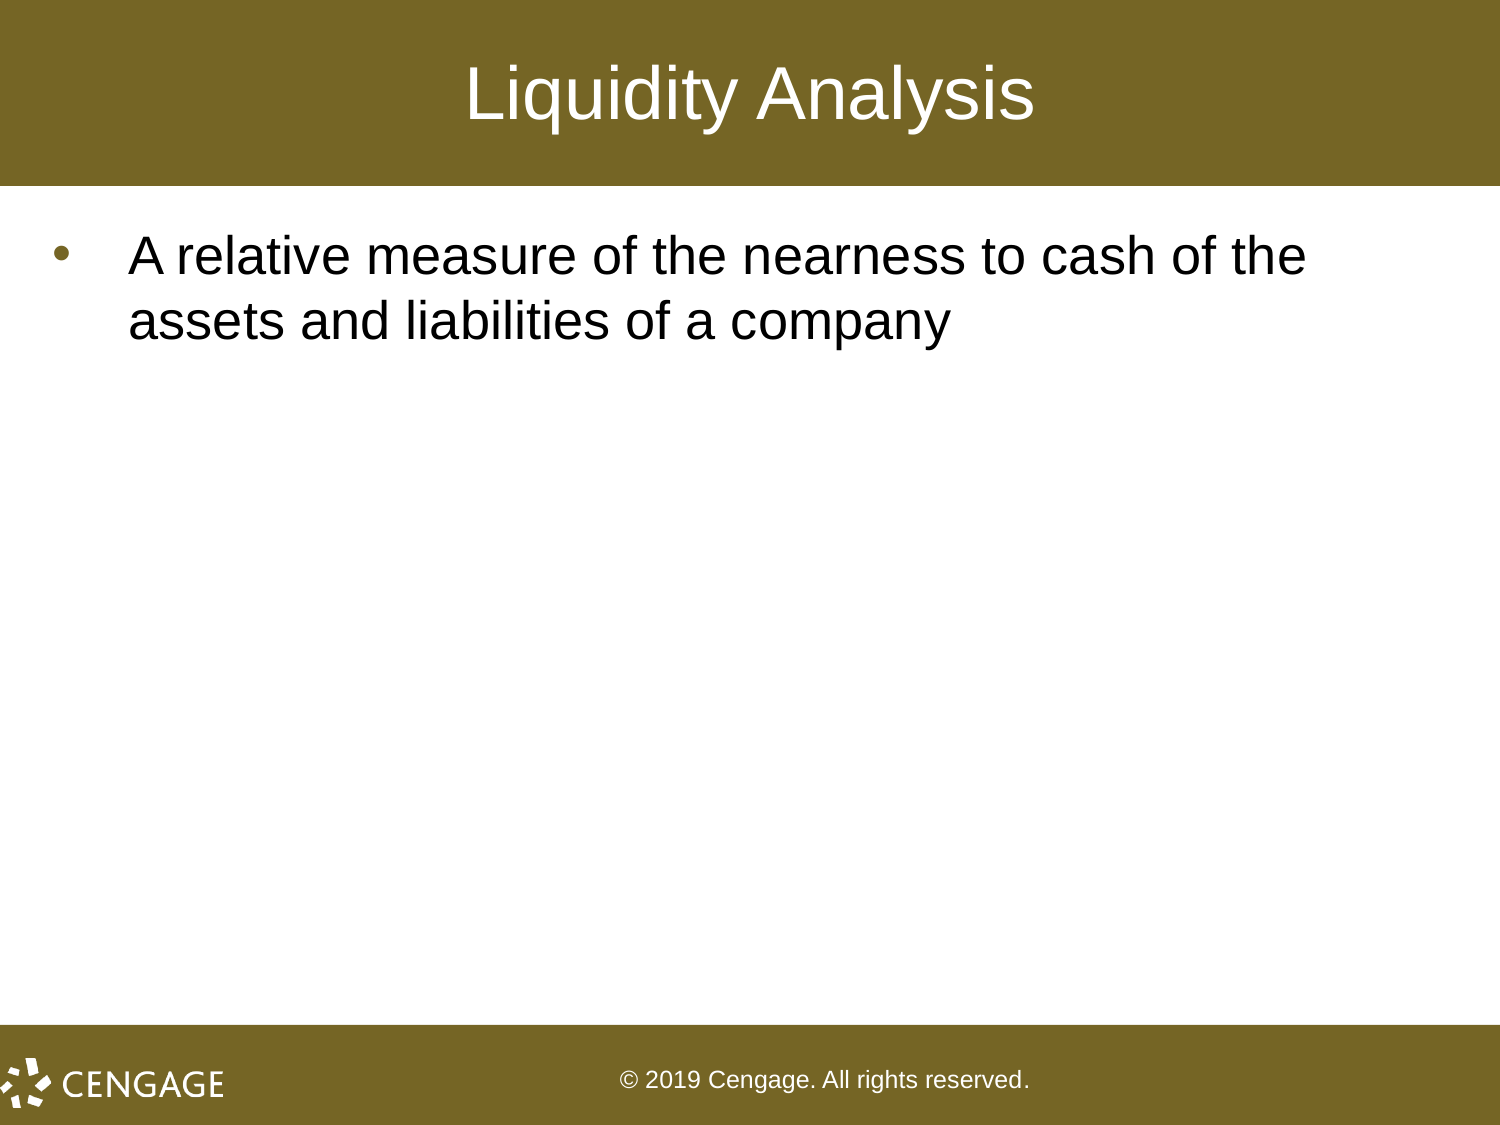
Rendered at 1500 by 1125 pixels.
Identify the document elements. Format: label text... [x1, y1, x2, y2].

picture [0, 1058, 223, 1108]
list A relative measure of the nearness to cash of the assets and liabilities of a company [37, 212, 1475, 953]
title Liquidity Analysis [7, 4, 1493, 175]
